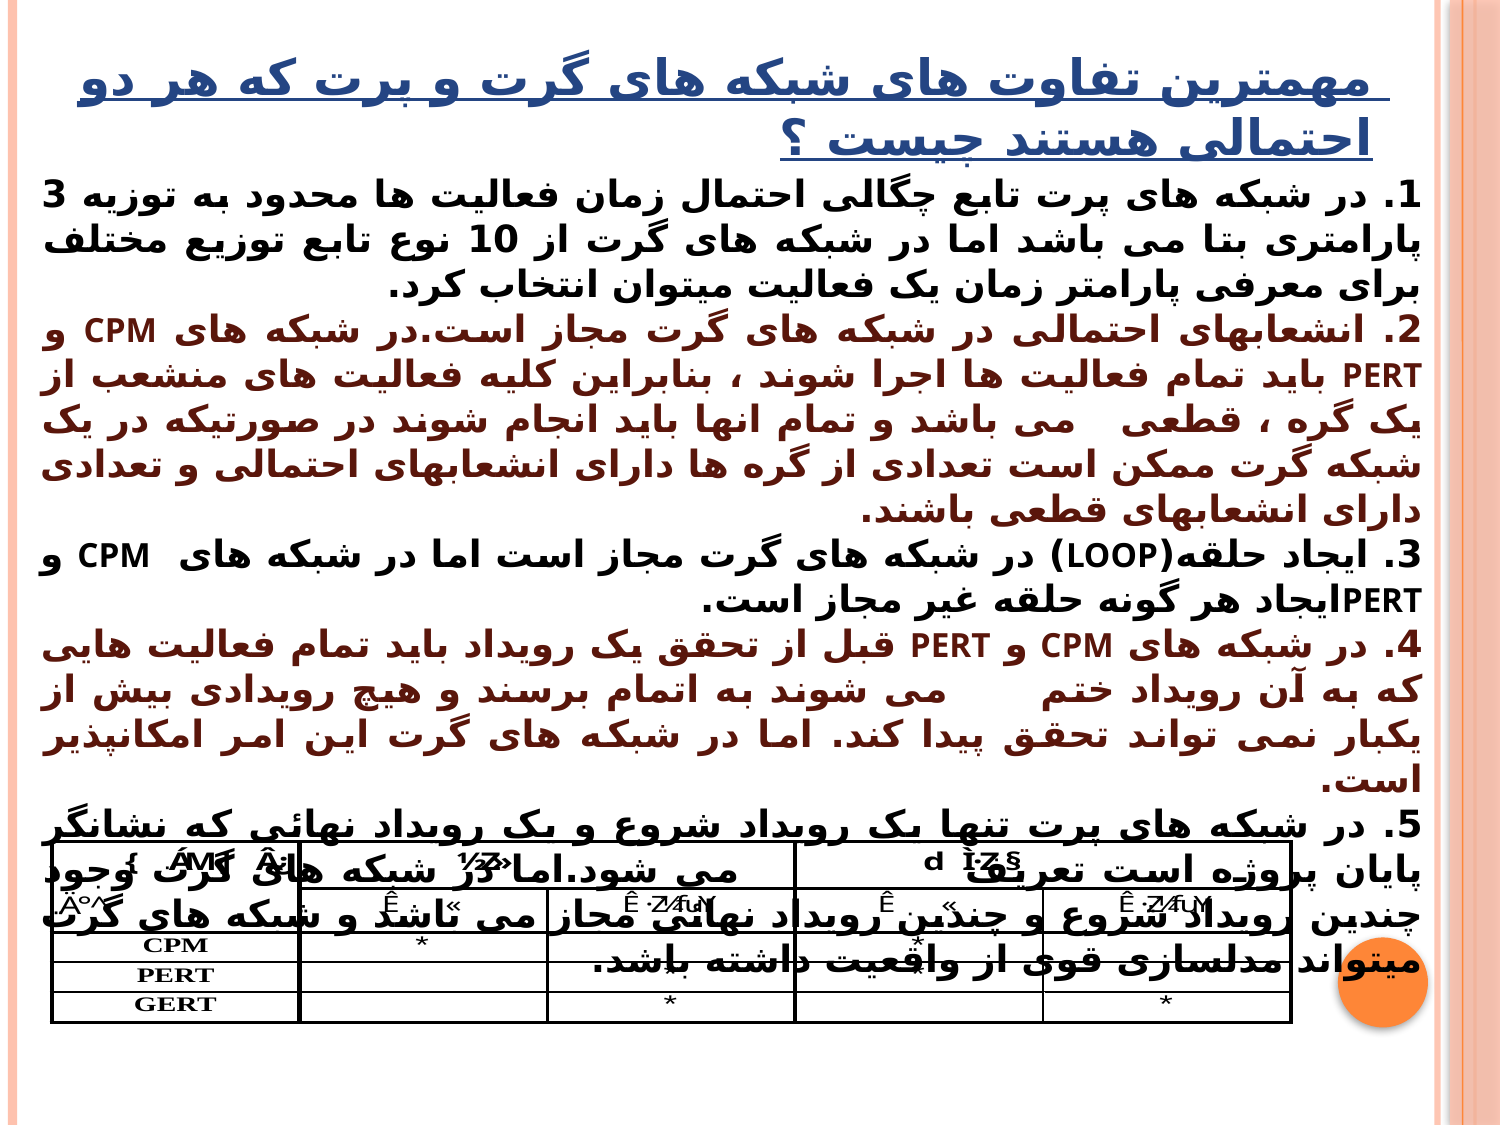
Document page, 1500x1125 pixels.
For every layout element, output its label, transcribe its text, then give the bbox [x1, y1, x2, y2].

title مهمترین تفاوت های شبکه های گرت و پرت که هر دو احتمالی هستند چیست ؟ [0, 37, 1388, 163]
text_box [0, 811, 1295, 1125]
text_box 1. در شبکه های پرت تابع چگالی احتمال زمان فعالیت ها محدود به توزیه 3 پارامتری بتا می باشد اما در شبکه های گرت از 10 نوع تابع توزیع مختلف برای معرفی پارامتر زمان یک فعالیت میتوان انتخاب کرد. 2. انشعابهای احتمالی در شبکه های گرت مجاز است.در شبکه های CPM و PERT باید تمام فعالیت ها اجرا شوند ، بنابراین کلیه فعالیت های منشعب از یک گره ، قطعی می باشد و تمام انها باید انجام شوند در صورتیکه در یک شبکه گرت ممکن است تعدادی از گره ها دارای انشعابهای احتمالی و تعدادی دارای انشعابهای قطعی باشند. 3. ایجاد حلقه(LOOP) در شبکه های گرت مجاز است اما در شبکه های CPM و PERTایجاد هر گونه حلقه غیر مجاز است. 4. در شبکه های CPM و PERT قبل از تحقق یک رویداد باید تمام فعالیت هایی که به آن رویداد ختم می شوند به اتمام برسند و هیچ رویدادی بیش از یکبار نمی تواند تحقق پیدا کند. اما در شبکه های گرت این امر امکانپذیر است. 5. در شبکه های پرت تنها یک رویداد شروع و یک رویداد نهائی که نشانگر پایان پروژه است تعریف می شود.اما در شبکه های گرت وجود چندین رویداد شروع و چندین رویداد نهائی مجاز می باشد و شبکه های گرت میتواند مدلسازی قوی از واقعیت داشته باشد. [24, 162, 1438, 1033]
